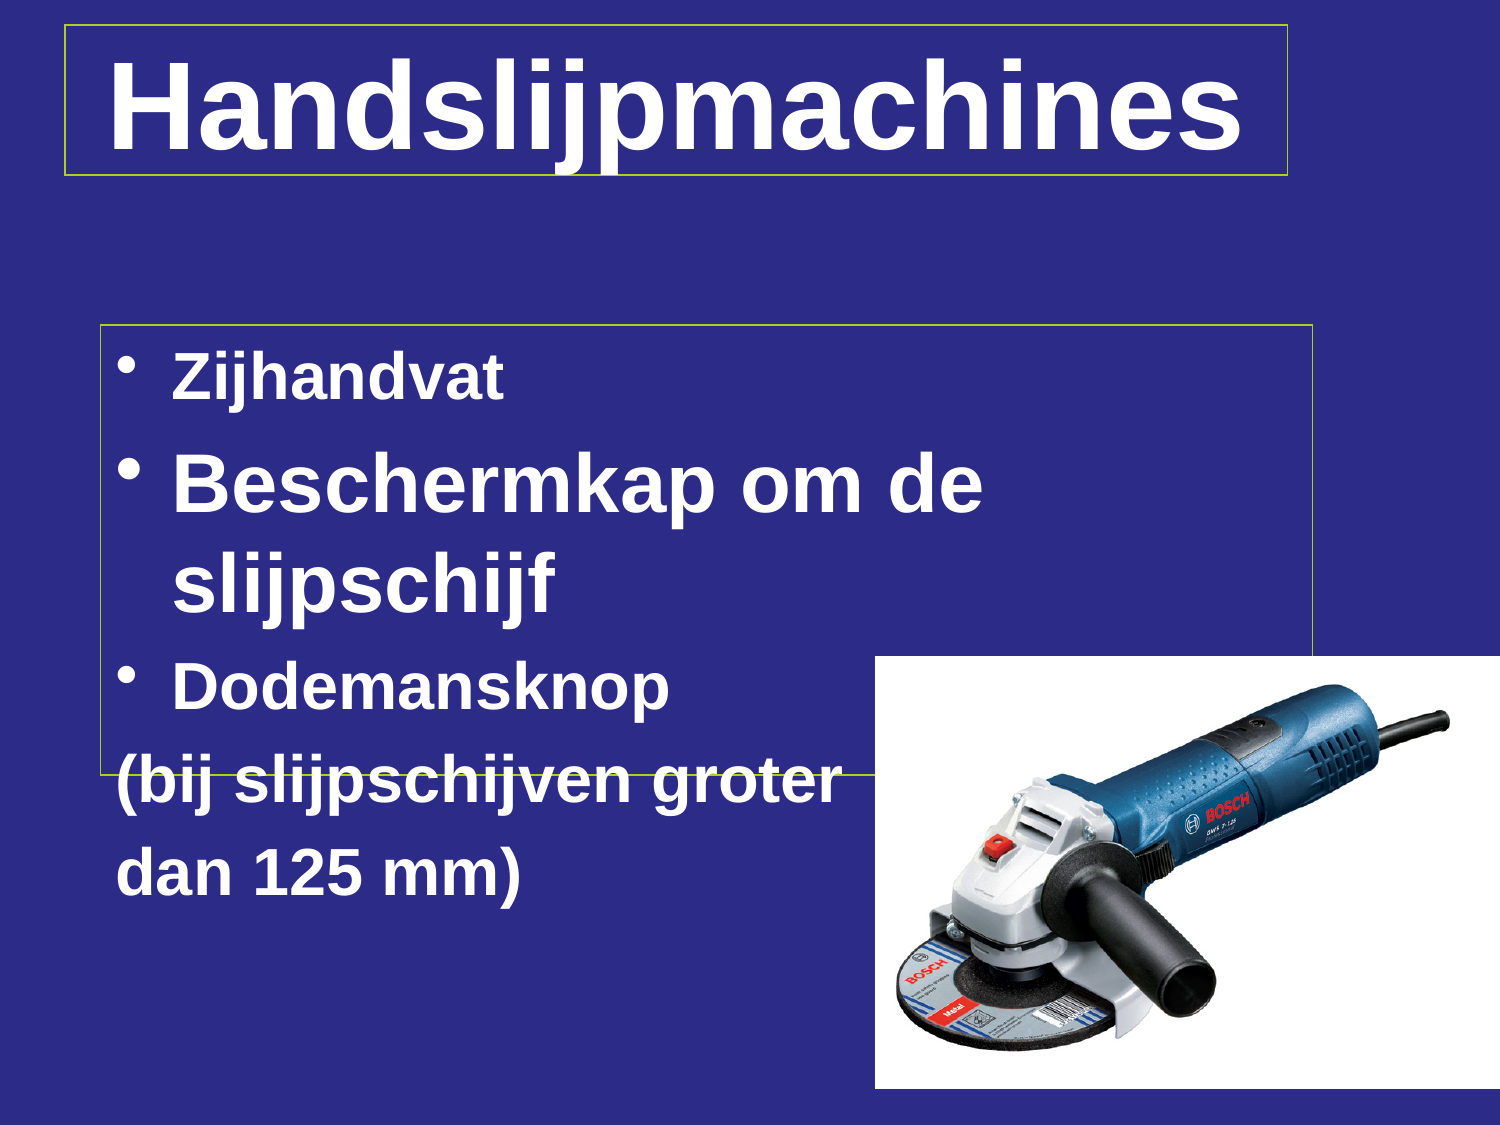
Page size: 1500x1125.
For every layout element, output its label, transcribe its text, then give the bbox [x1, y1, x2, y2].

picture [874, 656, 1500, 1090]
title Handslijpmachines [64, 24, 1288, 176]
list Zijhandvat Beschermkap om de slijpschijf Dodemansknop (bij slijpschijven groter dan 125 mm) [100, 324, 1313, 776]
